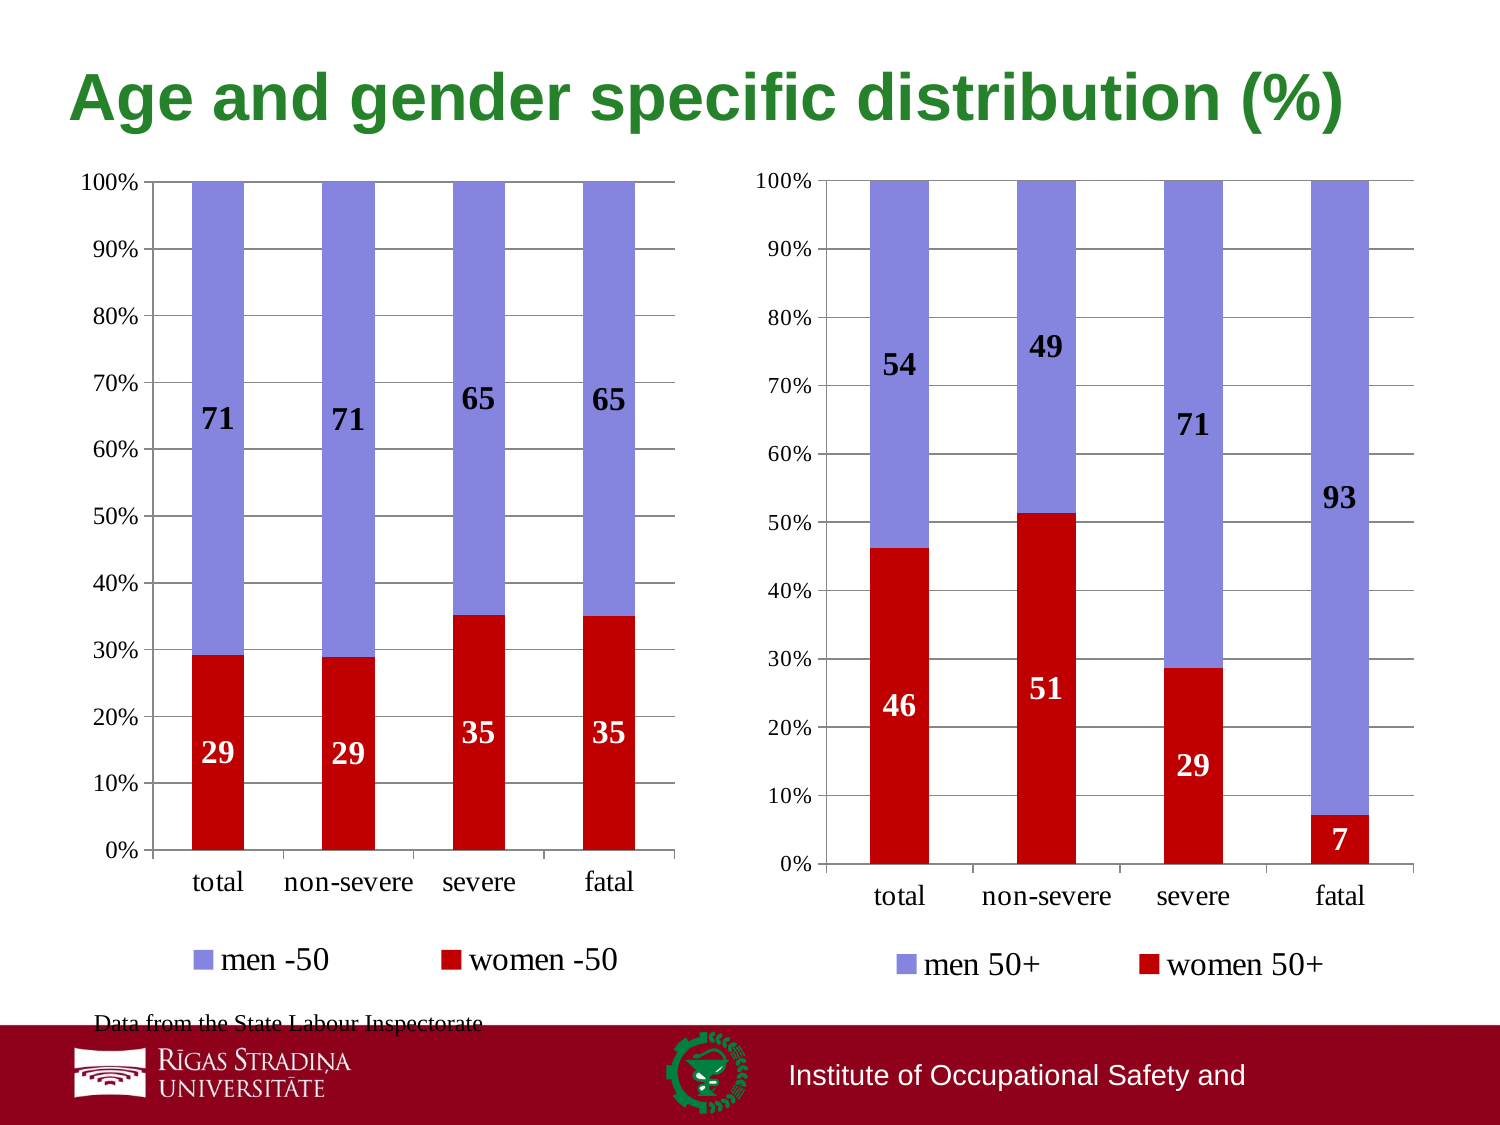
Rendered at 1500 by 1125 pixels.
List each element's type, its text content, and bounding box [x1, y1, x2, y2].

text_box Data from the State Labour Inspectorate [78, 1014, 1405, 1044]
chart [59, 152, 1461, 1008]
title Age and gender specific distribution (%) [53, 4, 1424, 193]
picture [0, 0, 1500, 1125]
